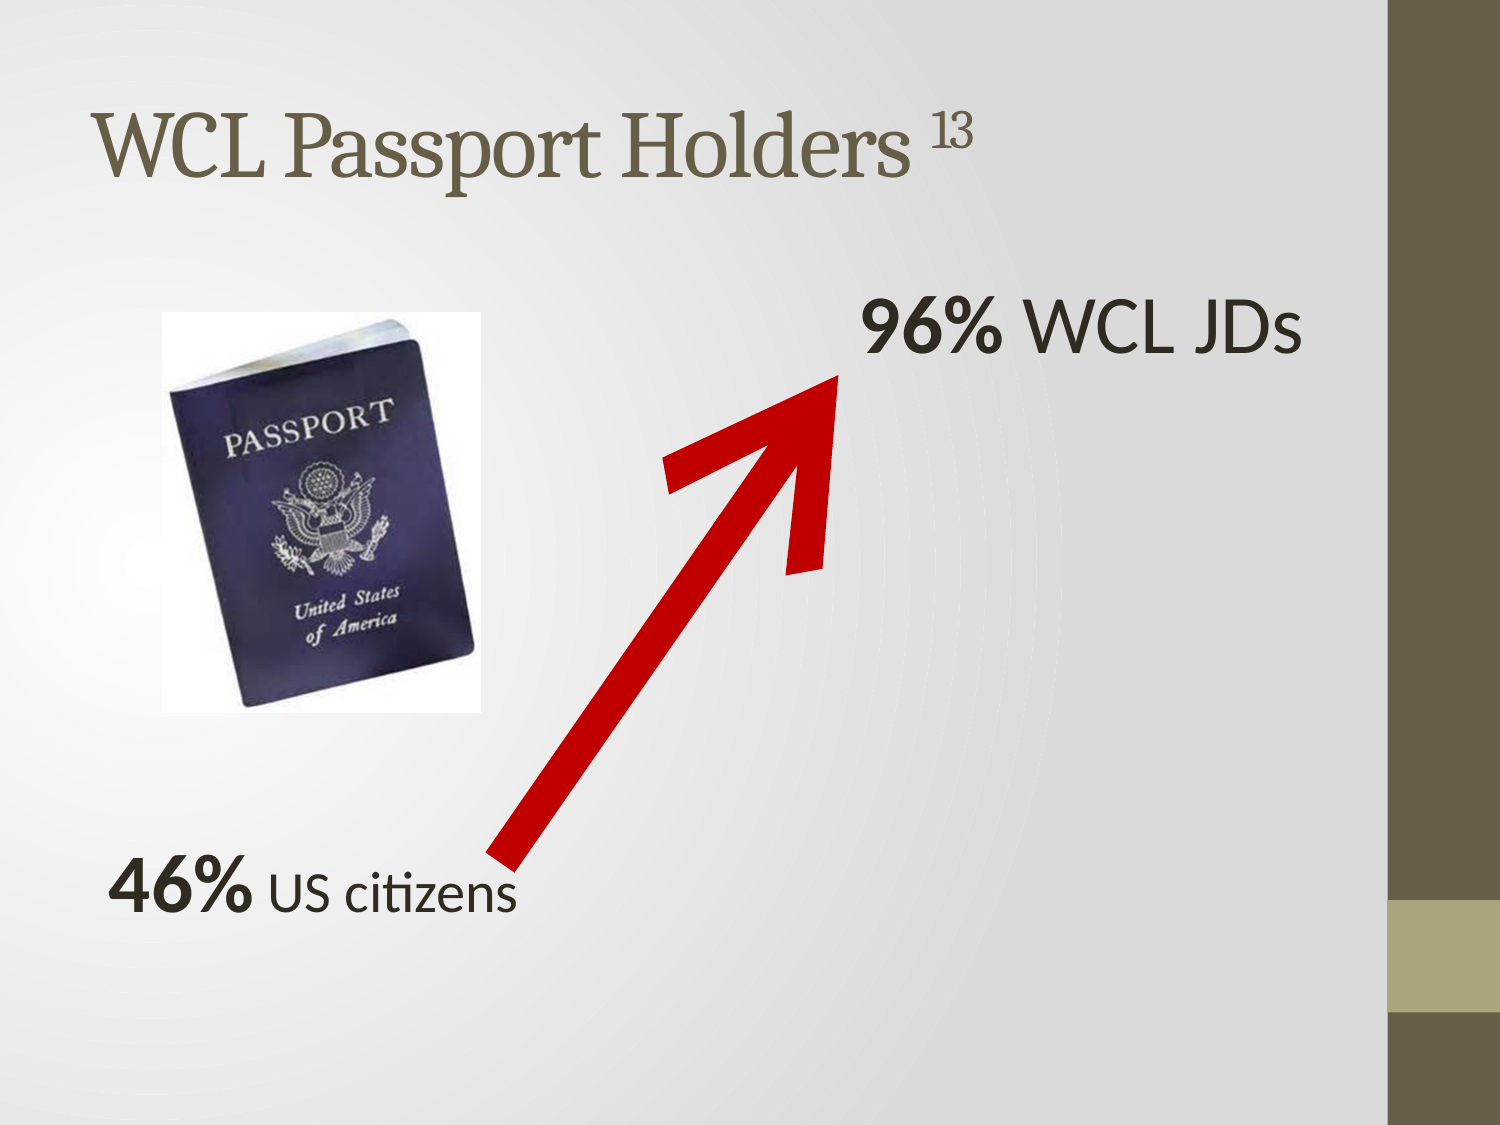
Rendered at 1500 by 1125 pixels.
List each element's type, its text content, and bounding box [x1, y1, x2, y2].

list 96% WCL JDs 46% US citizens [75, 262, 1325, 1050]
picture [161, 311, 481, 713]
title WCL Passport Holders 13 [75, 45, 1325, 233]
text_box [499, 374, 839, 863]
